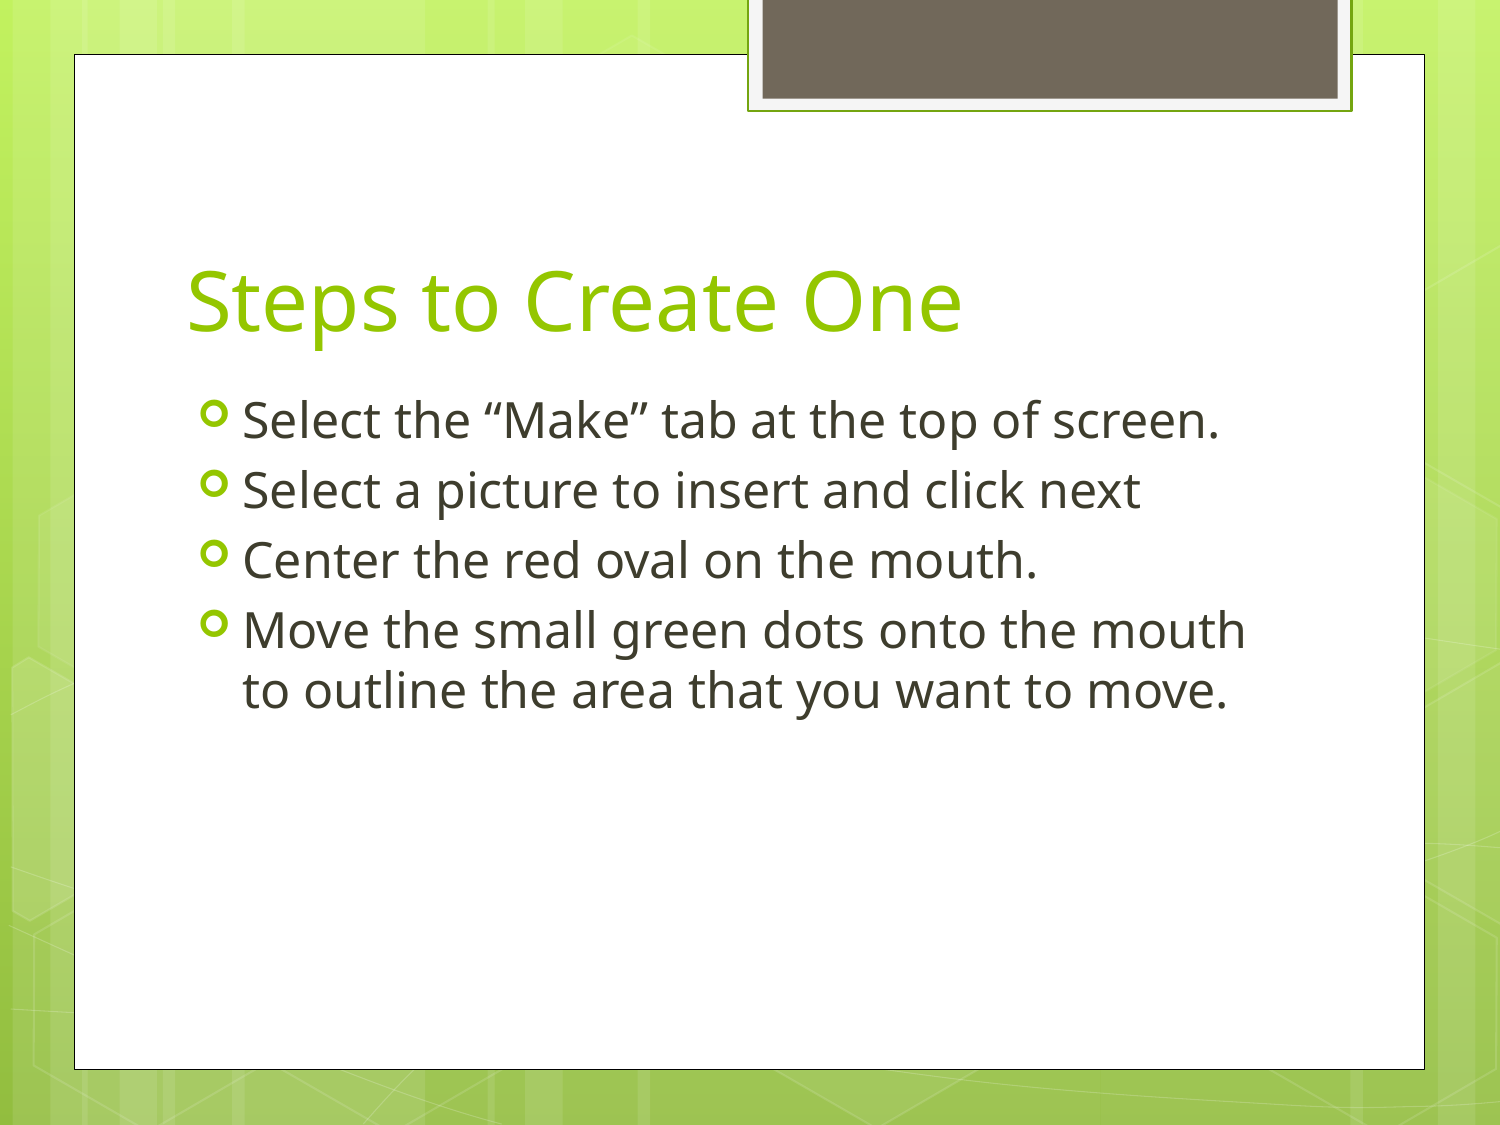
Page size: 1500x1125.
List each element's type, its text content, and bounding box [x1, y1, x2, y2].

title Steps to Create One [171, 168, 1324, 357]
list Select the “Make” tab at the top of screen. Select a picture to insert and click next Center the red oval on the mouth. Move the small green dots onto the mouth to outline the area that you want to move. [171, 381, 1283, 957]
